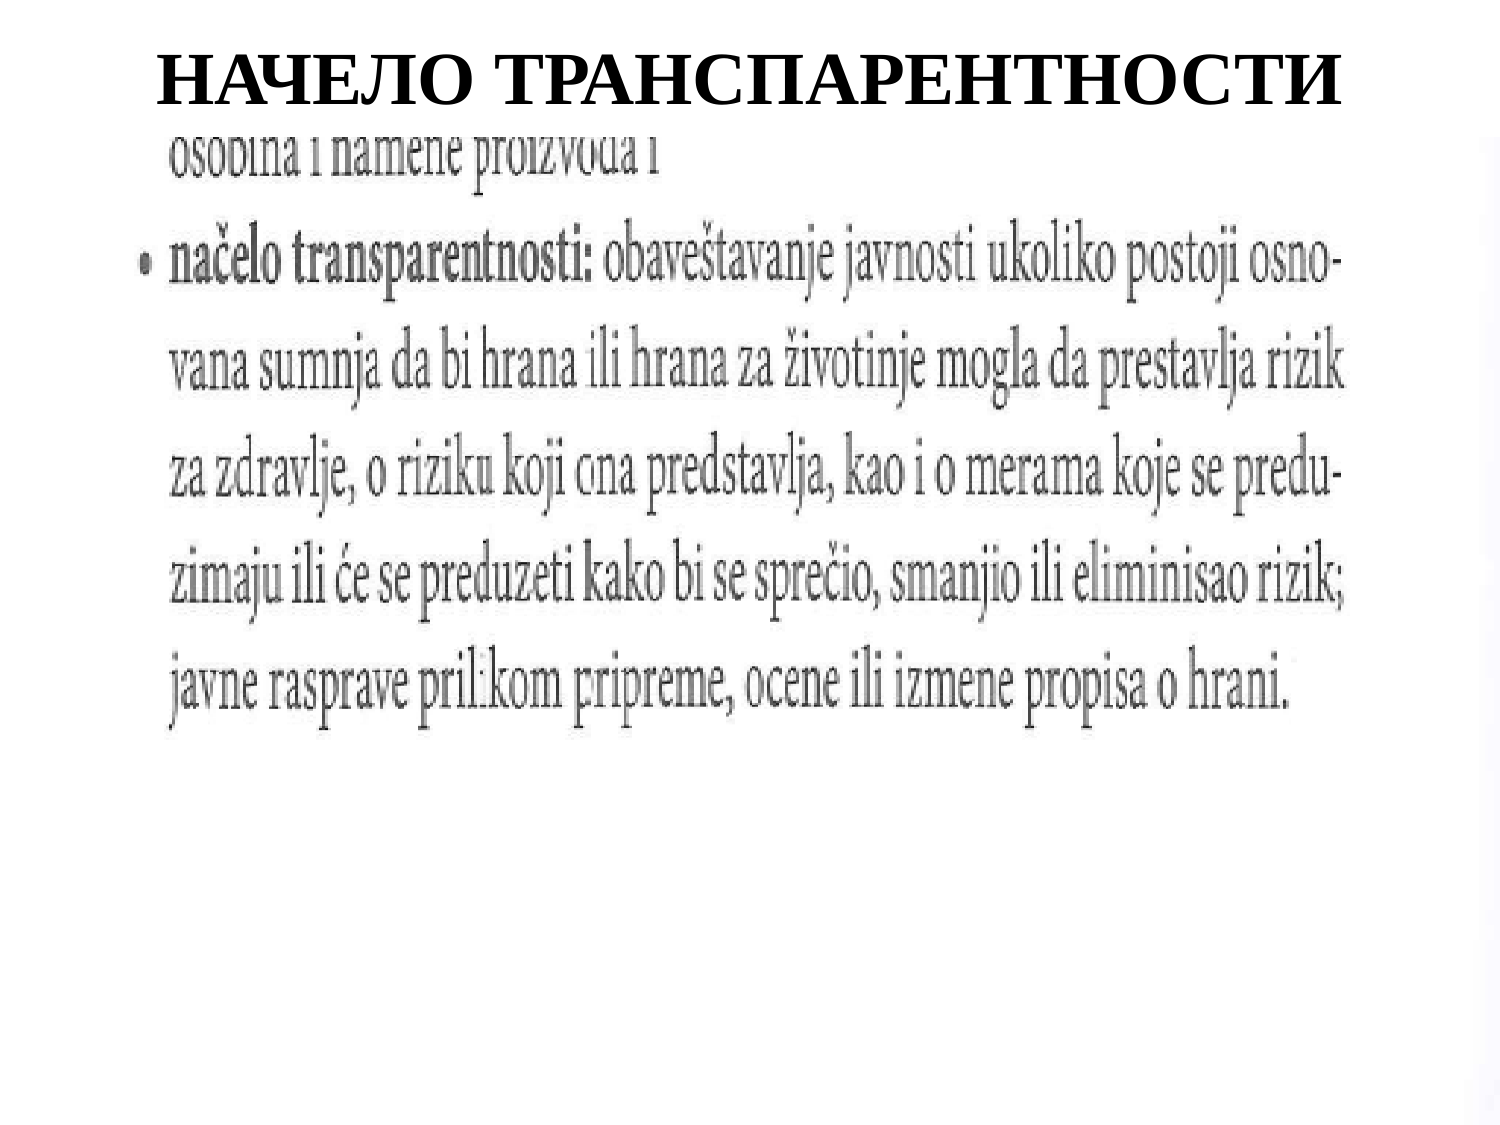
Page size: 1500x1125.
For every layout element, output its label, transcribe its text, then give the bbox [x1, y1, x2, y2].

title НАЧЕЛО ТРАНСПАРЕНТНОСТИ [0, 0, 1500, 137]
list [0, 137, 1500, 1125]
